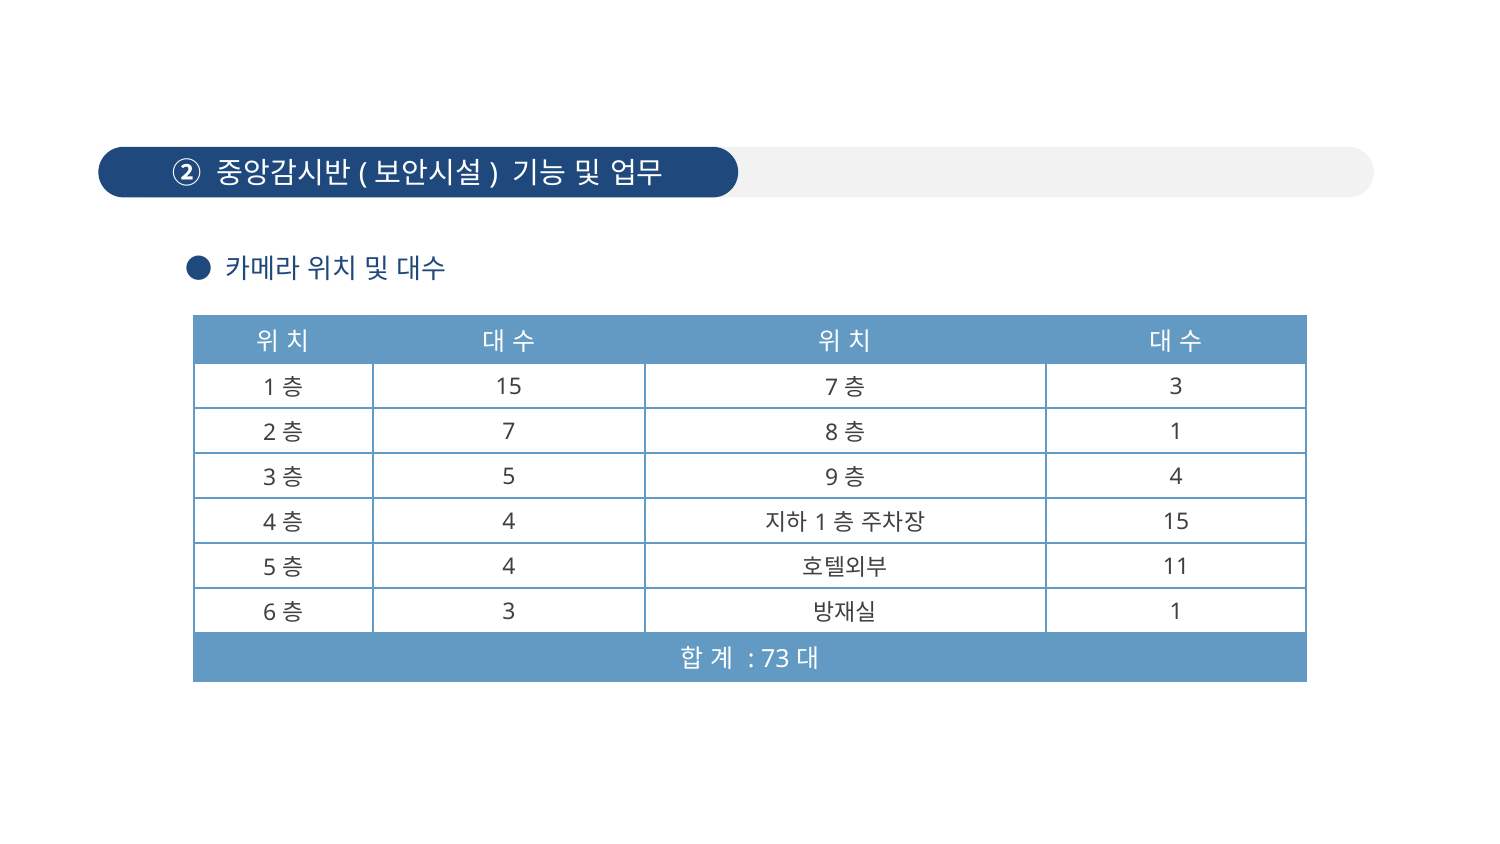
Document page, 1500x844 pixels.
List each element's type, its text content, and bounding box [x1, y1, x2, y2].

table_cell 방재실 [646, 589, 1045, 632]
text_box ● 카메라 위치 및 대수 [170, 243, 462, 292]
table_cell 3 [374, 589, 644, 632]
table_cell 4 [1047, 454, 1305, 497]
table_cell 15 [1047, 499, 1305, 542]
table_cell 4 [374, 544, 644, 587]
table_header 대 수 [374, 316, 644, 362]
table_cell 6층 [195, 589, 372, 632]
table_cell 합 계 : 73대 [195, 634, 1305, 680]
table_cell 15 [374, 364, 644, 407]
table_cell 5 [374, 454, 644, 497]
table_cell 4층 [195, 499, 372, 542]
table_cell 7 [374, 409, 644, 452]
table_cell 지하1층 주차장 [646, 499, 1045, 542]
table_cell 1층 [195, 364, 372, 407]
table_cell 3 [1047, 364, 1305, 407]
text_box [717, 144, 1377, 200]
table_header 대 수 [1047, 316, 1305, 362]
table_cell 1 [1047, 589, 1305, 632]
table_cell 3층 [195, 454, 372, 497]
table_header 위 치 [646, 316, 1045, 362]
table_cell 9층 [646, 454, 1045, 497]
table_cell 7층 [646, 364, 1045, 407]
table_cell 4 [374, 499, 644, 542]
table_cell 2층 [195, 409, 372, 452]
table_cell 1 [1047, 409, 1305, 452]
text_box ② 중앙감시반(보안시설) 기능 및 업무 [96, 144, 741, 200]
table_header 위 치 [195, 316, 372, 362]
table_cell 호텔외부 [646, 544, 1045, 587]
table_cell 11 [1047, 544, 1305, 587]
table_cell 8층 [646, 409, 1045, 452]
table_cell 5층 [195, 544, 372, 587]
